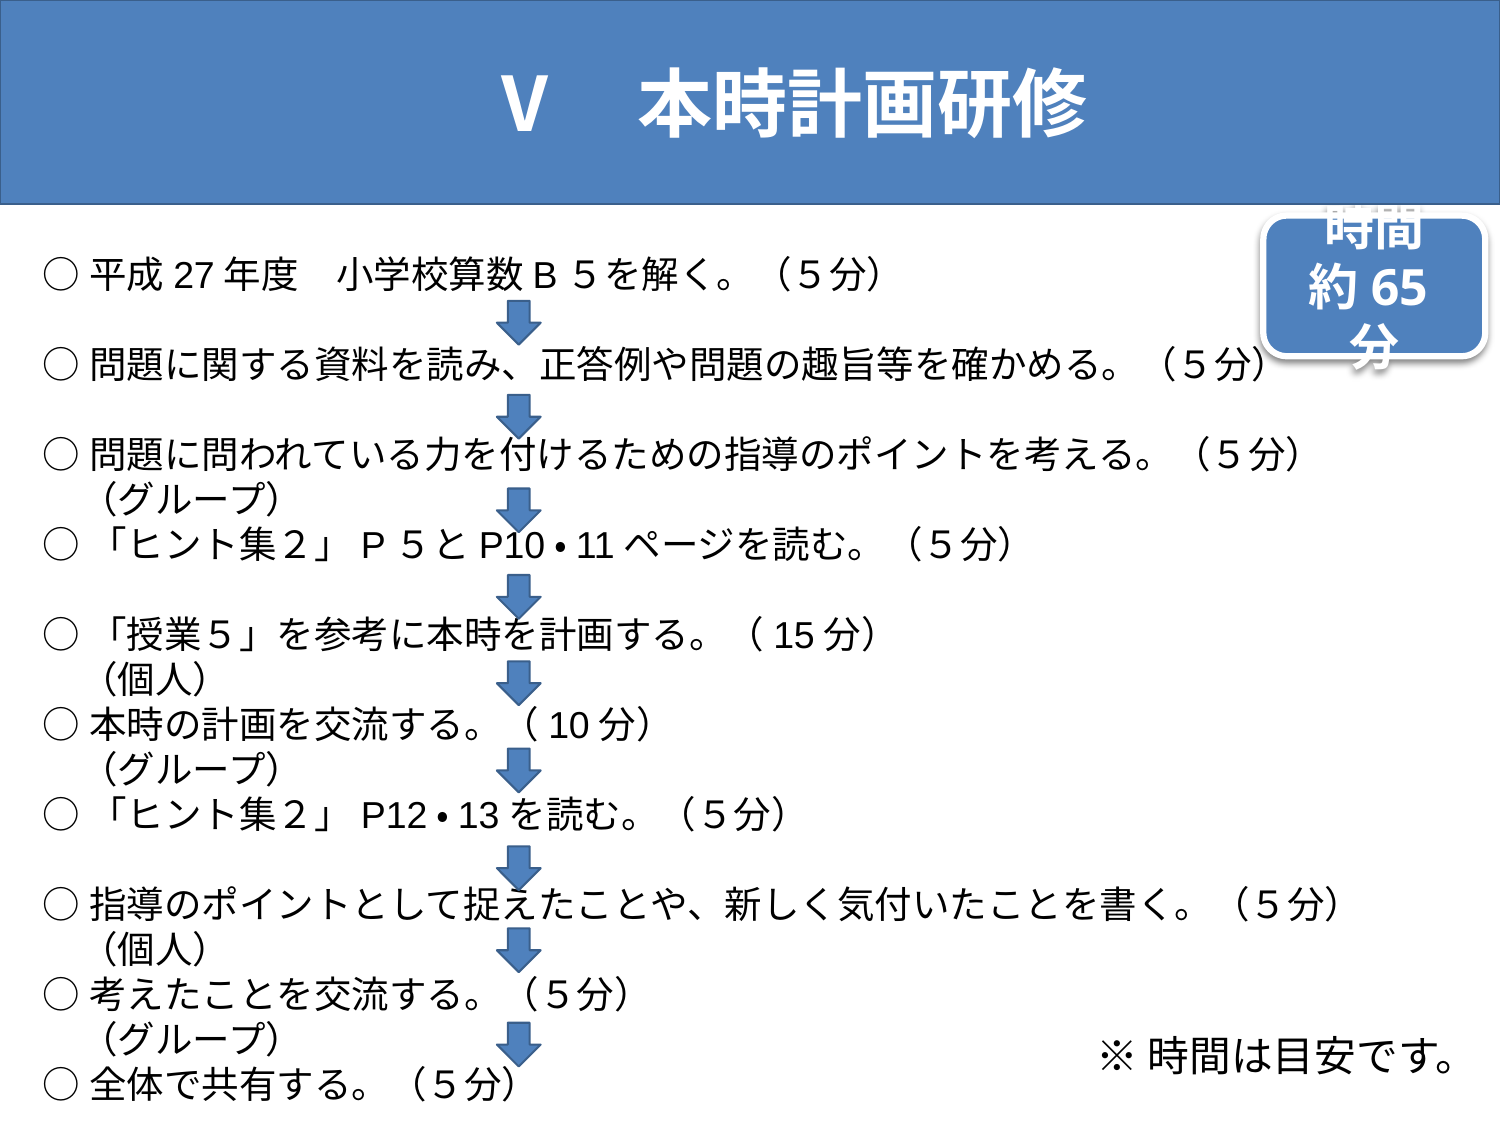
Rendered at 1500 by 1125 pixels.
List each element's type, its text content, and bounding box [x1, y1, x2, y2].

text_box 時間 約65分 [1260, 212, 1489, 360]
text_box [495, 1021, 542, 1068]
text_box [495, 487, 542, 533]
text_box [495, 573, 542, 620]
text_box Ⅴ 本時計画研修 [0, 0, 1500, 205]
text_box [495, 660, 542, 706]
text_box ※時間は目安です。 [1081, 1021, 1478, 1087]
text_box [495, 845, 542, 891]
text_box [495, 927, 542, 973]
text_box [495, 747, 542, 794]
text_box [495, 393, 542, 440]
text_box [495, 299, 542, 346]
text_box ○平成27年度 小学校算数B５を解く。（５分） ○問題に関する資料を読み、正答例や問題の趣旨等を確かめる。（５分） ○問題に問われている力を付けるための指導のポイントを考える。（５分） （グループ） ○「ヒント集２」P５とP10・11ページを読む。（５分） ○「授業５」を参考に本時を計画する。（15分） （個人） ○本時の計画を交流する。（10分） （グループ） ○「ヒント集２」P12・13を読む。（５分） ○指導のポイントとして捉えたことや、新しく気付いたことを書く。（５分） （個人） ○考えたことを交流する。（５分） （グループ） ○全体で共有する。（５分） [28, 243, 1472, 1114]
